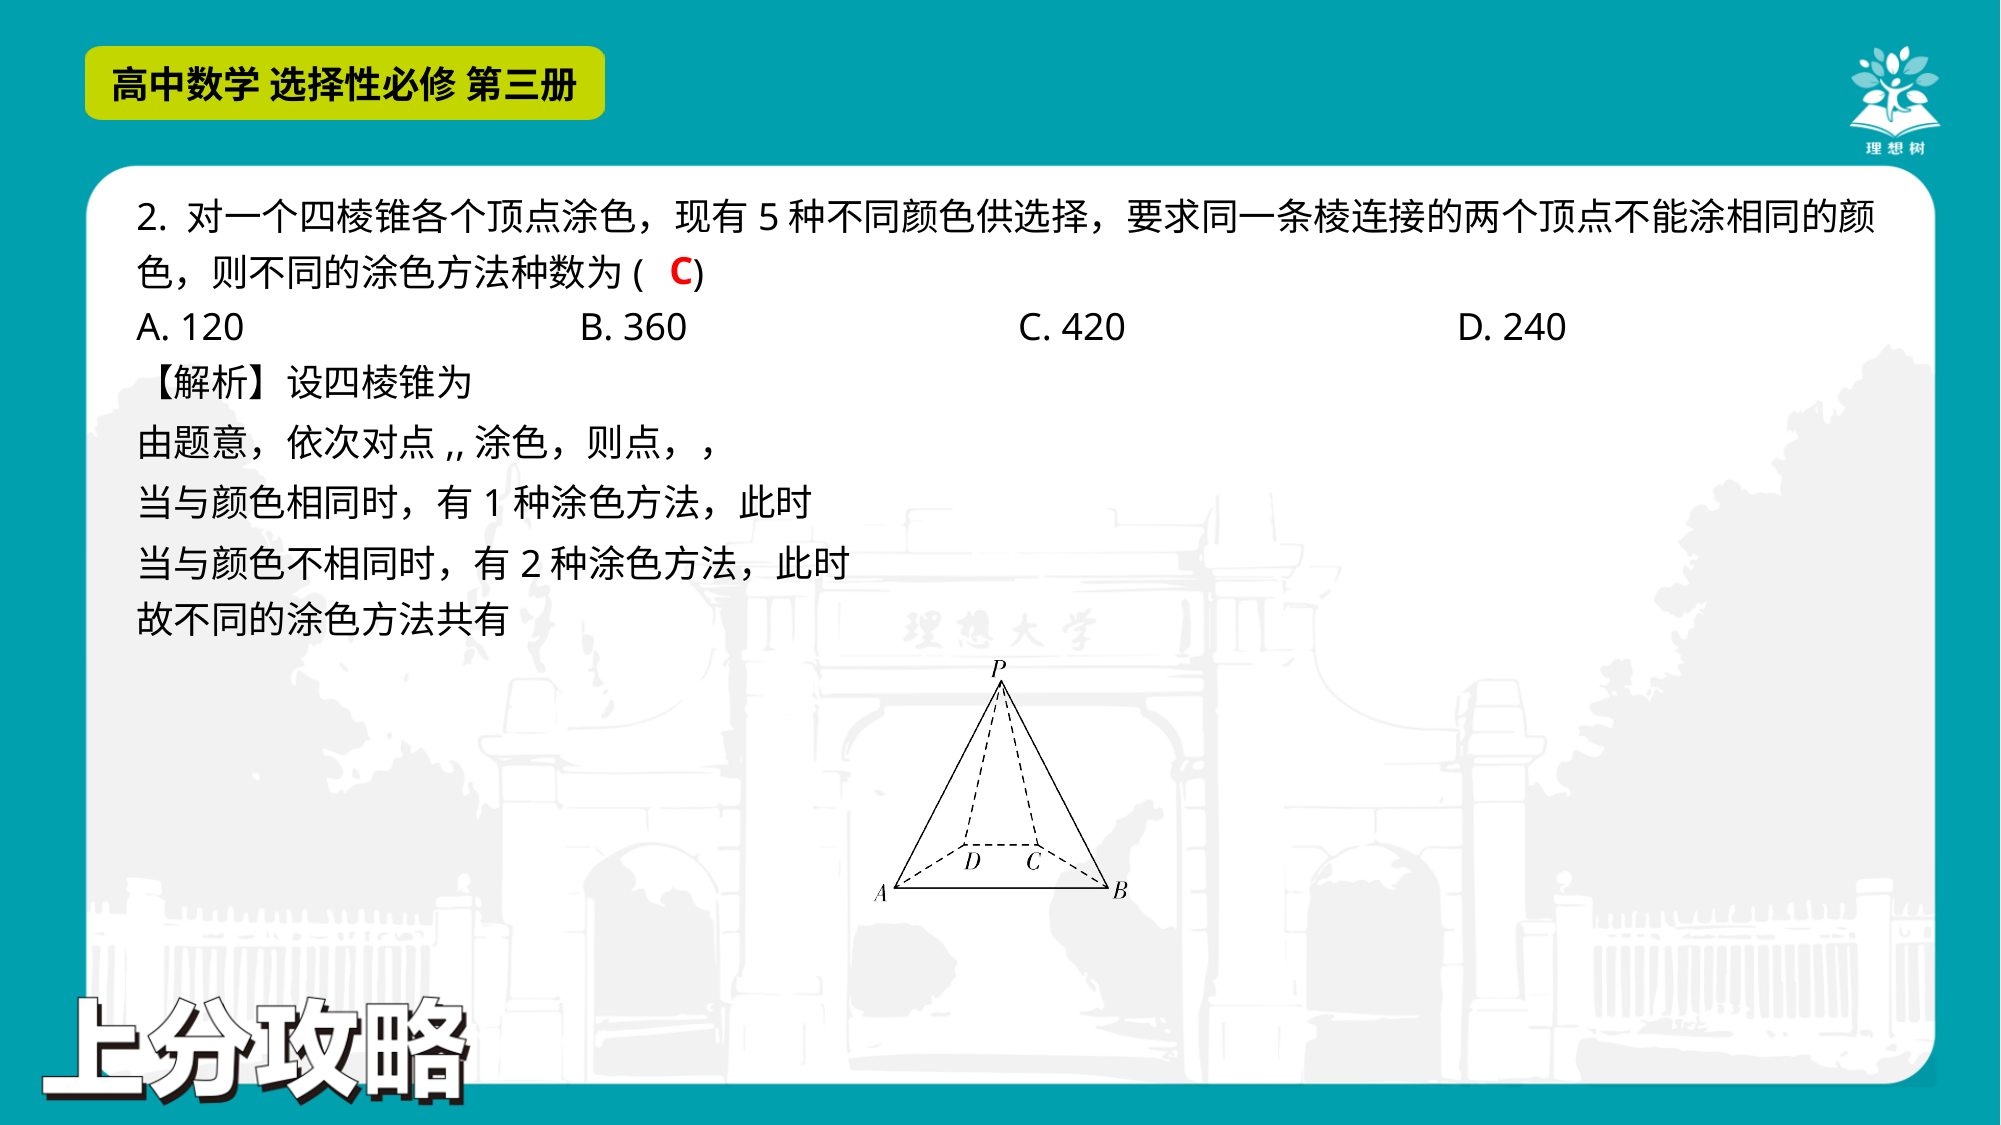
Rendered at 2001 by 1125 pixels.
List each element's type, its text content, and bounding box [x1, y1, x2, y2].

text_box A. 120 B. 360 C. 420 D. 240 [136, 289, 1865, 343]
picture [0, 0, 2000, 1125]
text_box 2. 对一个四棱锥各个顶点涂色，现有5种不同颜色供选择，要求同一条棱连接的两个顶点不能涂相同的颜 色，则不同的涂色方法种数为( ) [136, 177, 1865, 289]
text_box C [654, 235, 709, 288]
